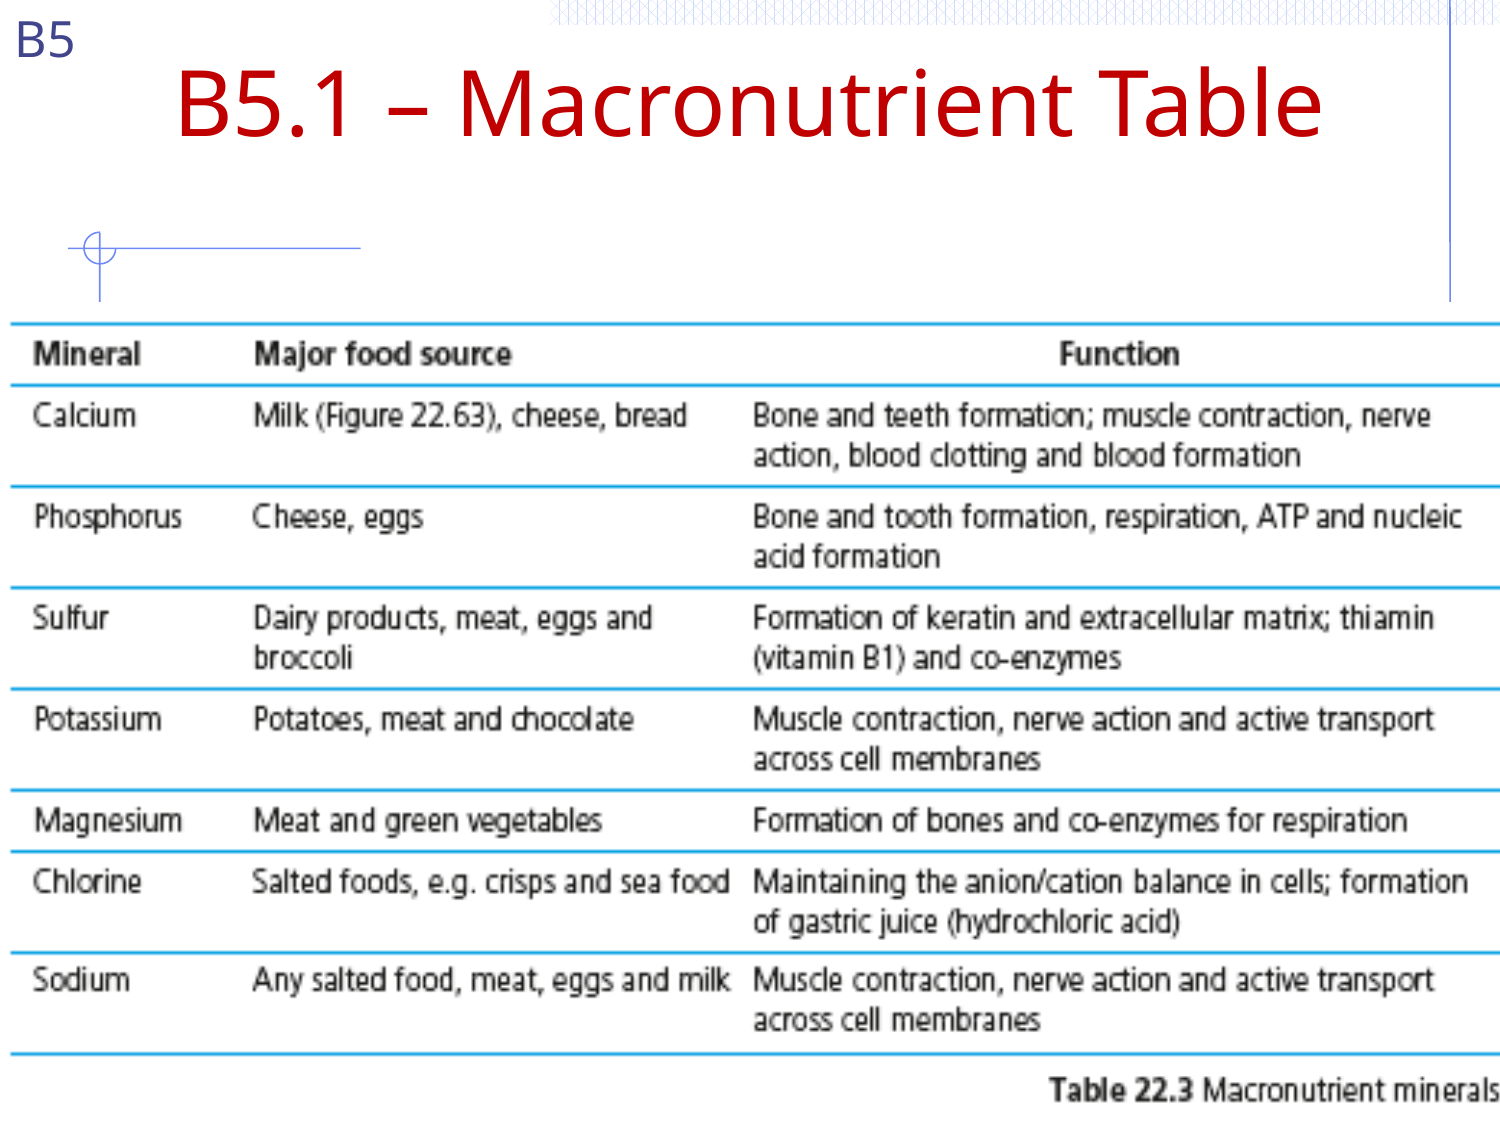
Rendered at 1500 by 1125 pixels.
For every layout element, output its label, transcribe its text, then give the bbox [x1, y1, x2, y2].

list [0, 302, 1500, 1121]
title B5.1 – Macronutrient Table [37, 24, 1463, 163]
